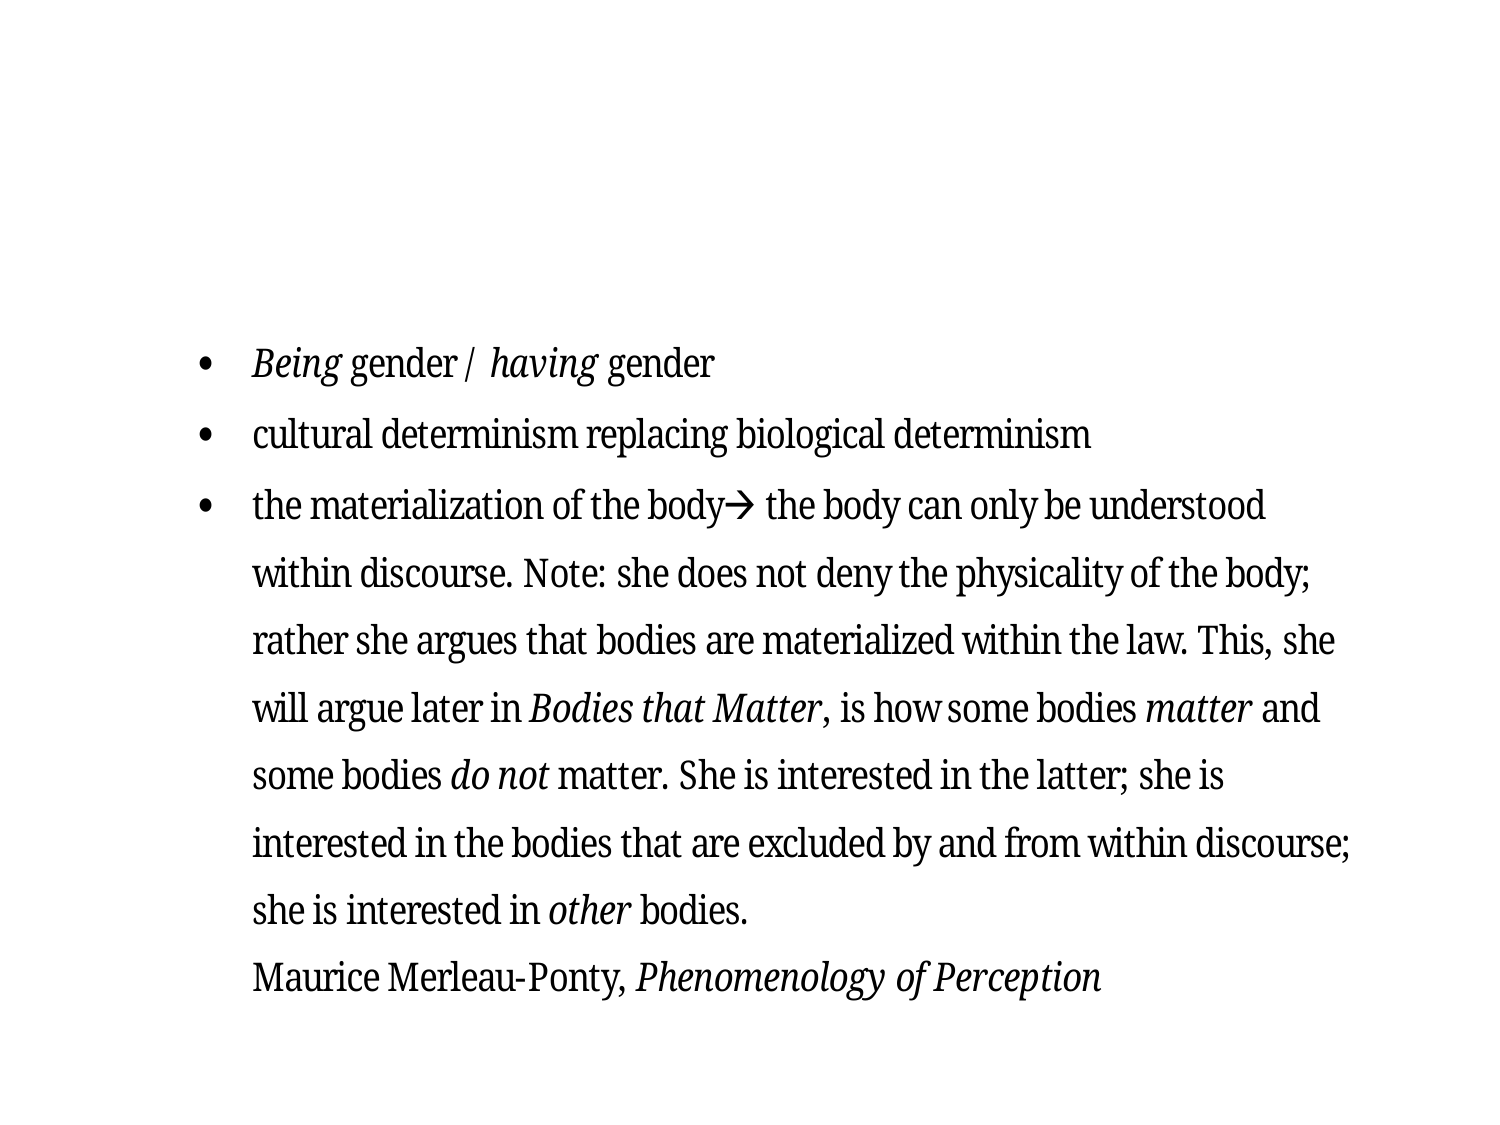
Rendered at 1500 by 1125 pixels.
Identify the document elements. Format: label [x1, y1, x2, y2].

list [147, 337, 1353, 1024]
